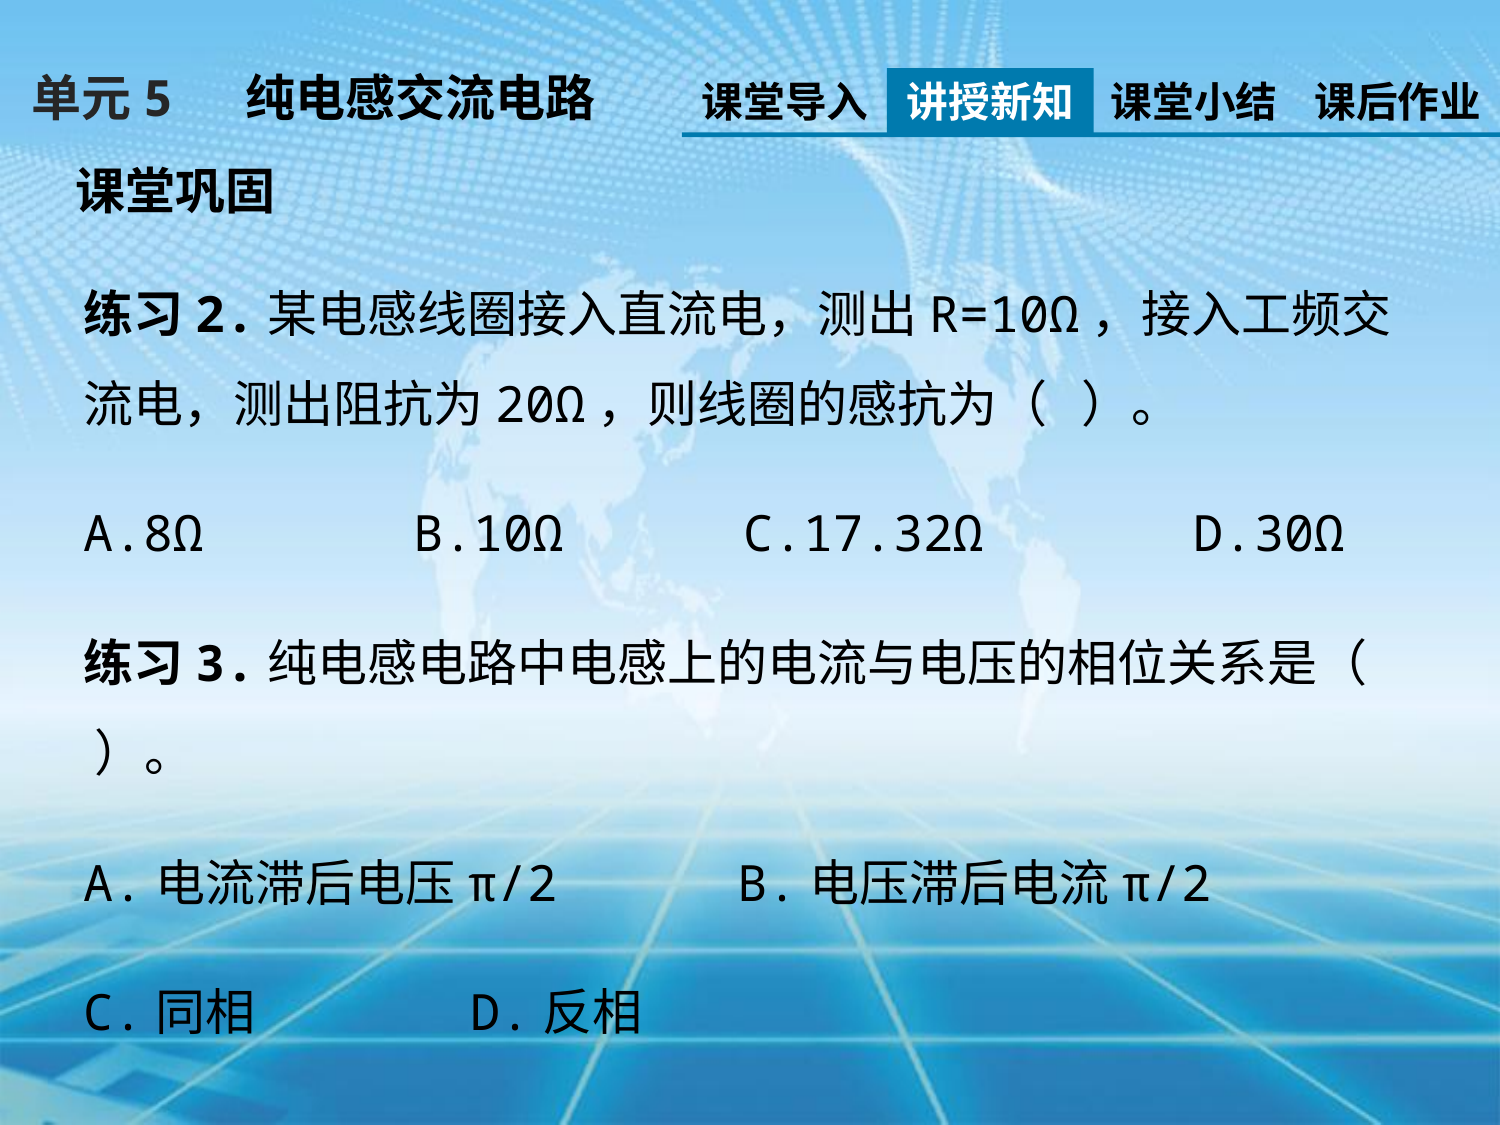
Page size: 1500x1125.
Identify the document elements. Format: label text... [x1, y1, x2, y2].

text_box 练习2.某电感线圈接入直流电，测出R=10Ω，接入工频交流电，测出阻抗为20Ω，则线圈的感抗为（ ）。 A.8Ω B.10Ω C.17.32Ω D.30Ω 练习3.纯电感电路中电感上的电流与电压的相位关系是（ ）。 A.电流滞后电压π/2 B.电压滞后电流π/2 C.同相 D.反相 [68, 244, 1424, 1048]
text_box 课堂巩固 [19, 135, 332, 246]
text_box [16, 59, 1500, 135]
picture [0, 0, 1500, 1125]
